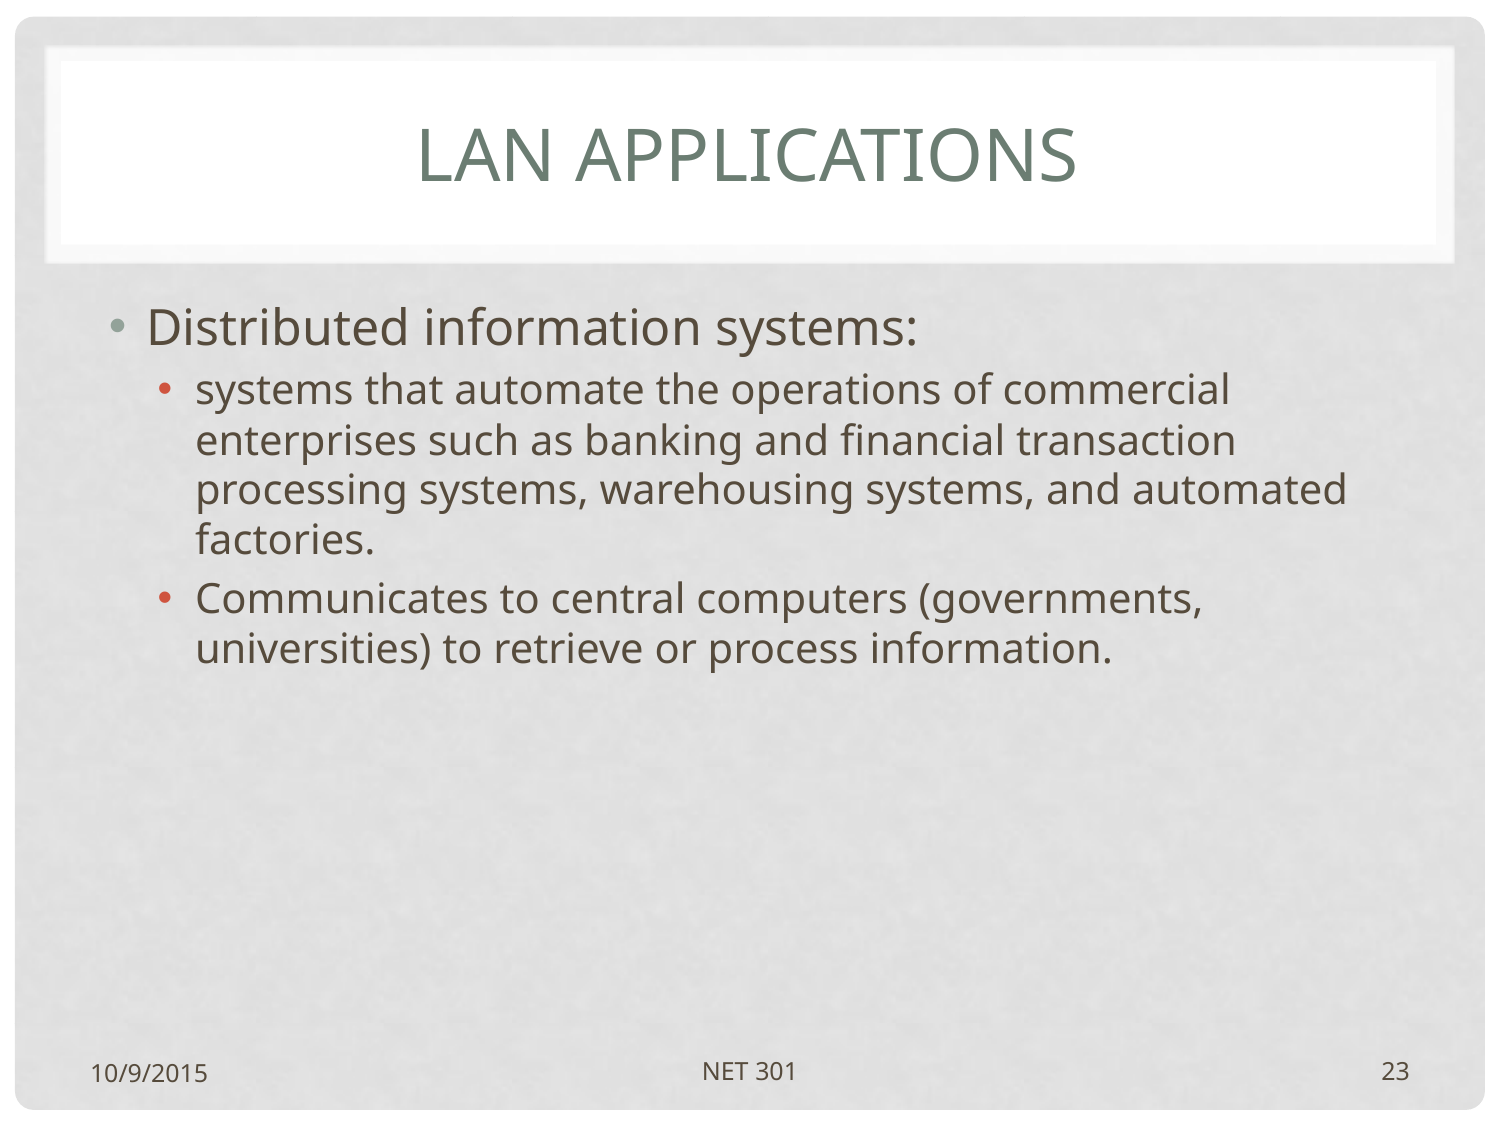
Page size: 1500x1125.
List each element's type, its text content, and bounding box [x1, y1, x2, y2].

slide_number 23 [1074, 1042, 1425, 1103]
title Lan applications [69, 66, 1425, 238]
list Distributed information systems: systems that automate the operations of commercial enterprises such as banking and financial transaction processing systems, warehousing systems, and automated factories. Communicates to central computers (governments, universities) to retrieve or process information. [75, 287, 1425, 1005]
footer NET 301 [512, 1042, 988, 1103]
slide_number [75, 1042, 425, 1103]
